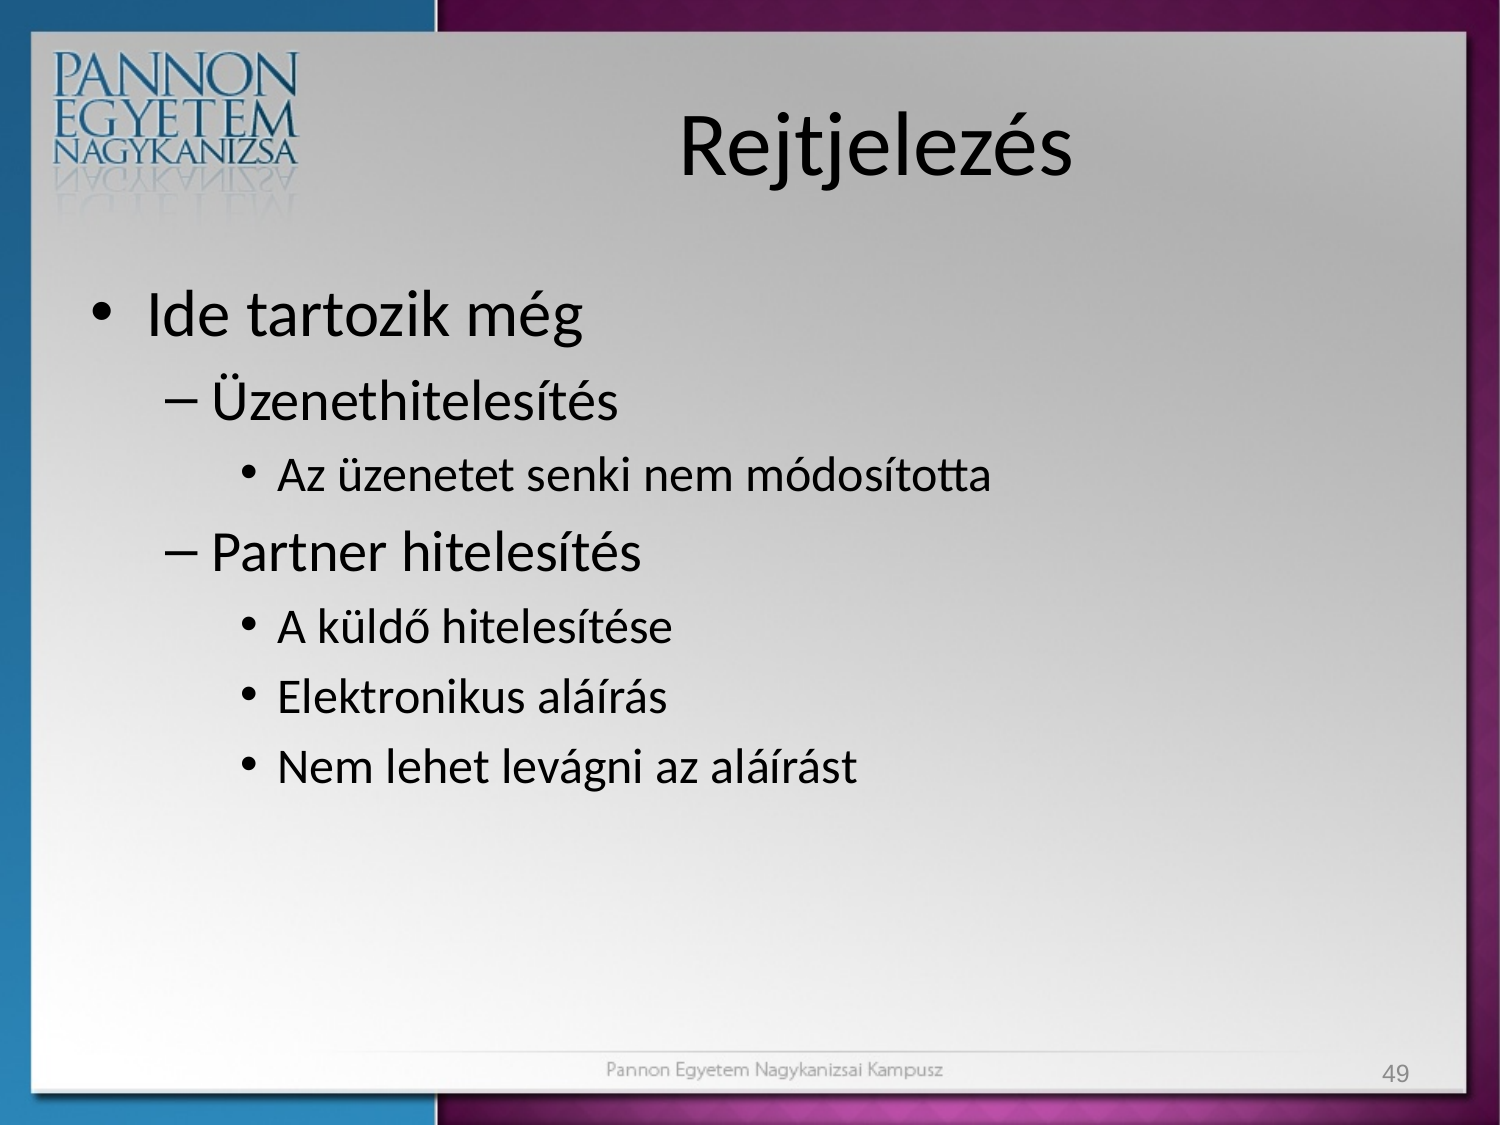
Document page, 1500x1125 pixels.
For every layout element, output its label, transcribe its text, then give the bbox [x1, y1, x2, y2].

title Rejtjelezés [328, 45, 1425, 233]
list Ide tartozik még Üzenethitelesítés Az üzenetet senki nem módosította Partner hitelesítés A küldő hitelesítése Elektronikus aláírás Nem lehet levágni az aláírást [75, 262, 1425, 1038]
picture [0, 0, 1500, 1125]
slide_number 49 [1074, 1042, 1425, 1103]
